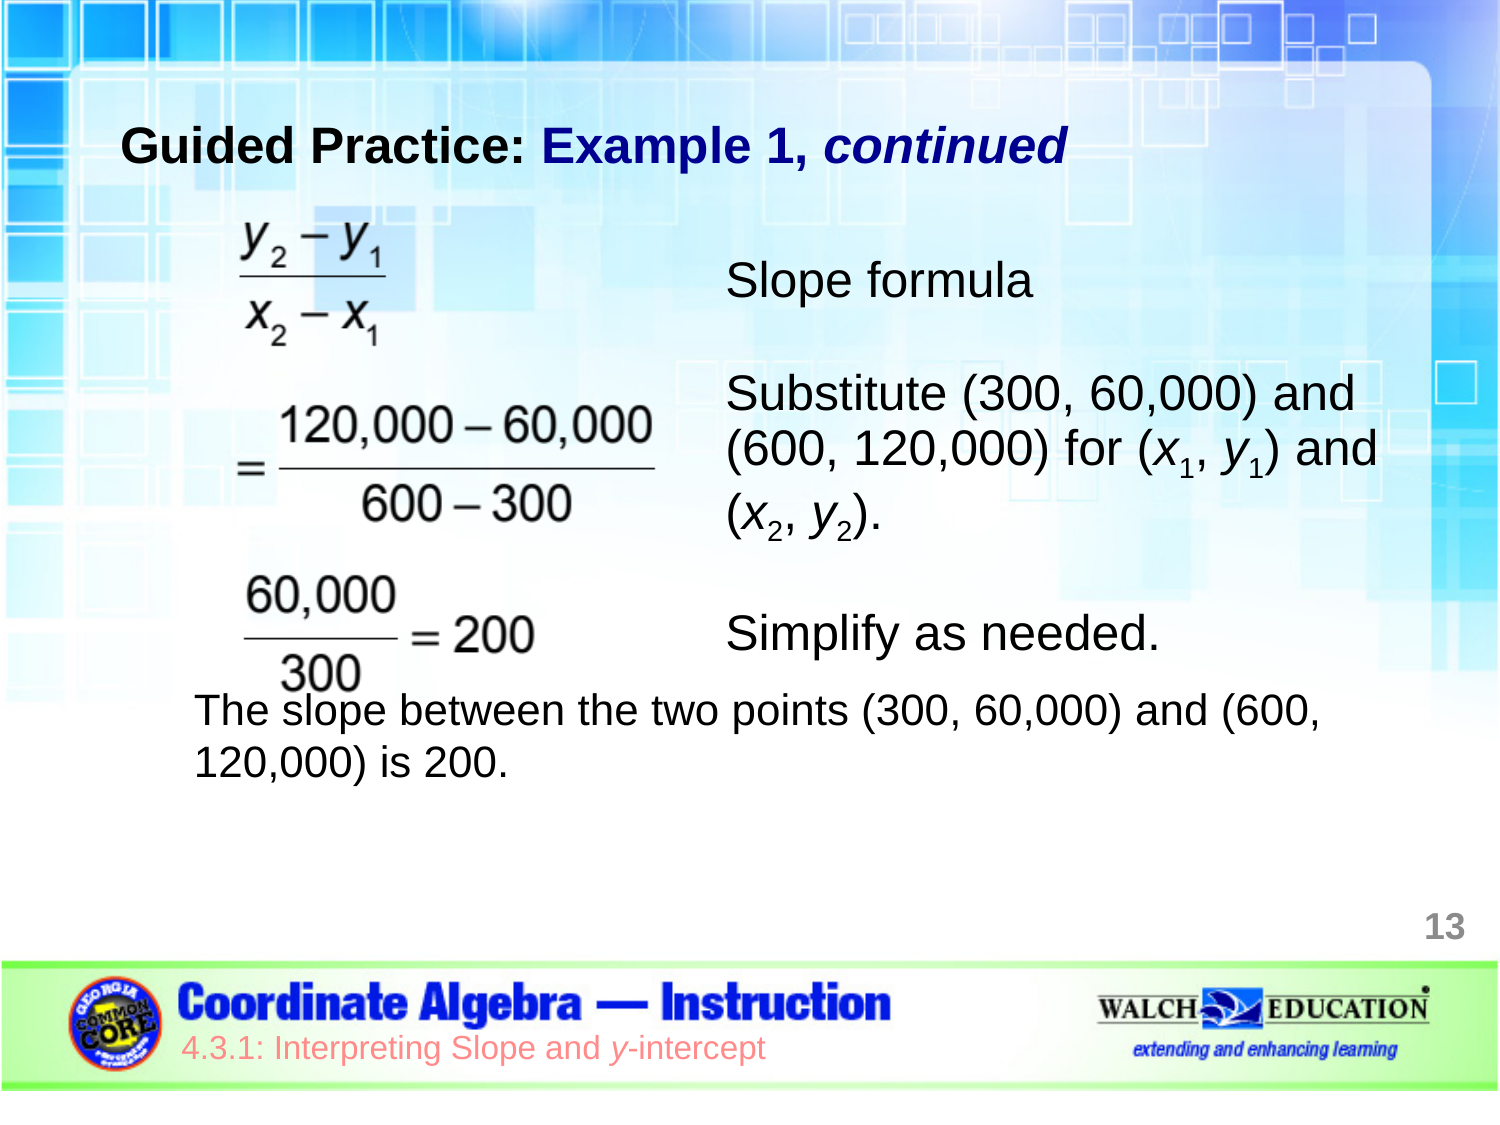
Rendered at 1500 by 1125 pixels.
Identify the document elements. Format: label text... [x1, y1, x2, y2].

table_header [235, 202, 710, 357]
table_cell [235, 556, 710, 711]
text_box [241, 561, 538, 693]
subtitle Guided Practice: Example 1, continued The slope between the two points (300, 60,000) and (600, 120,000) is 200. [105, 105, 1392, 925]
slide_number 13 [1361, 901, 1481, 949]
picture [1, 0, 1500, 1091]
table_header Slope formula [710, 202, 1433, 357]
footer 4.3.1: Interpreting Slope and y-intercept [166, 1024, 1080, 1069]
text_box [235, 199, 388, 349]
table_cell Simplify as needed. [710, 556, 1433, 711]
table_cell [235, 357, 710, 556]
table_cell Substitute (300, 60,000) and (600, 120,000) for (x1, y1) and (x2, y2). [710, 357, 1433, 556]
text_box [234, 391, 657, 524]
